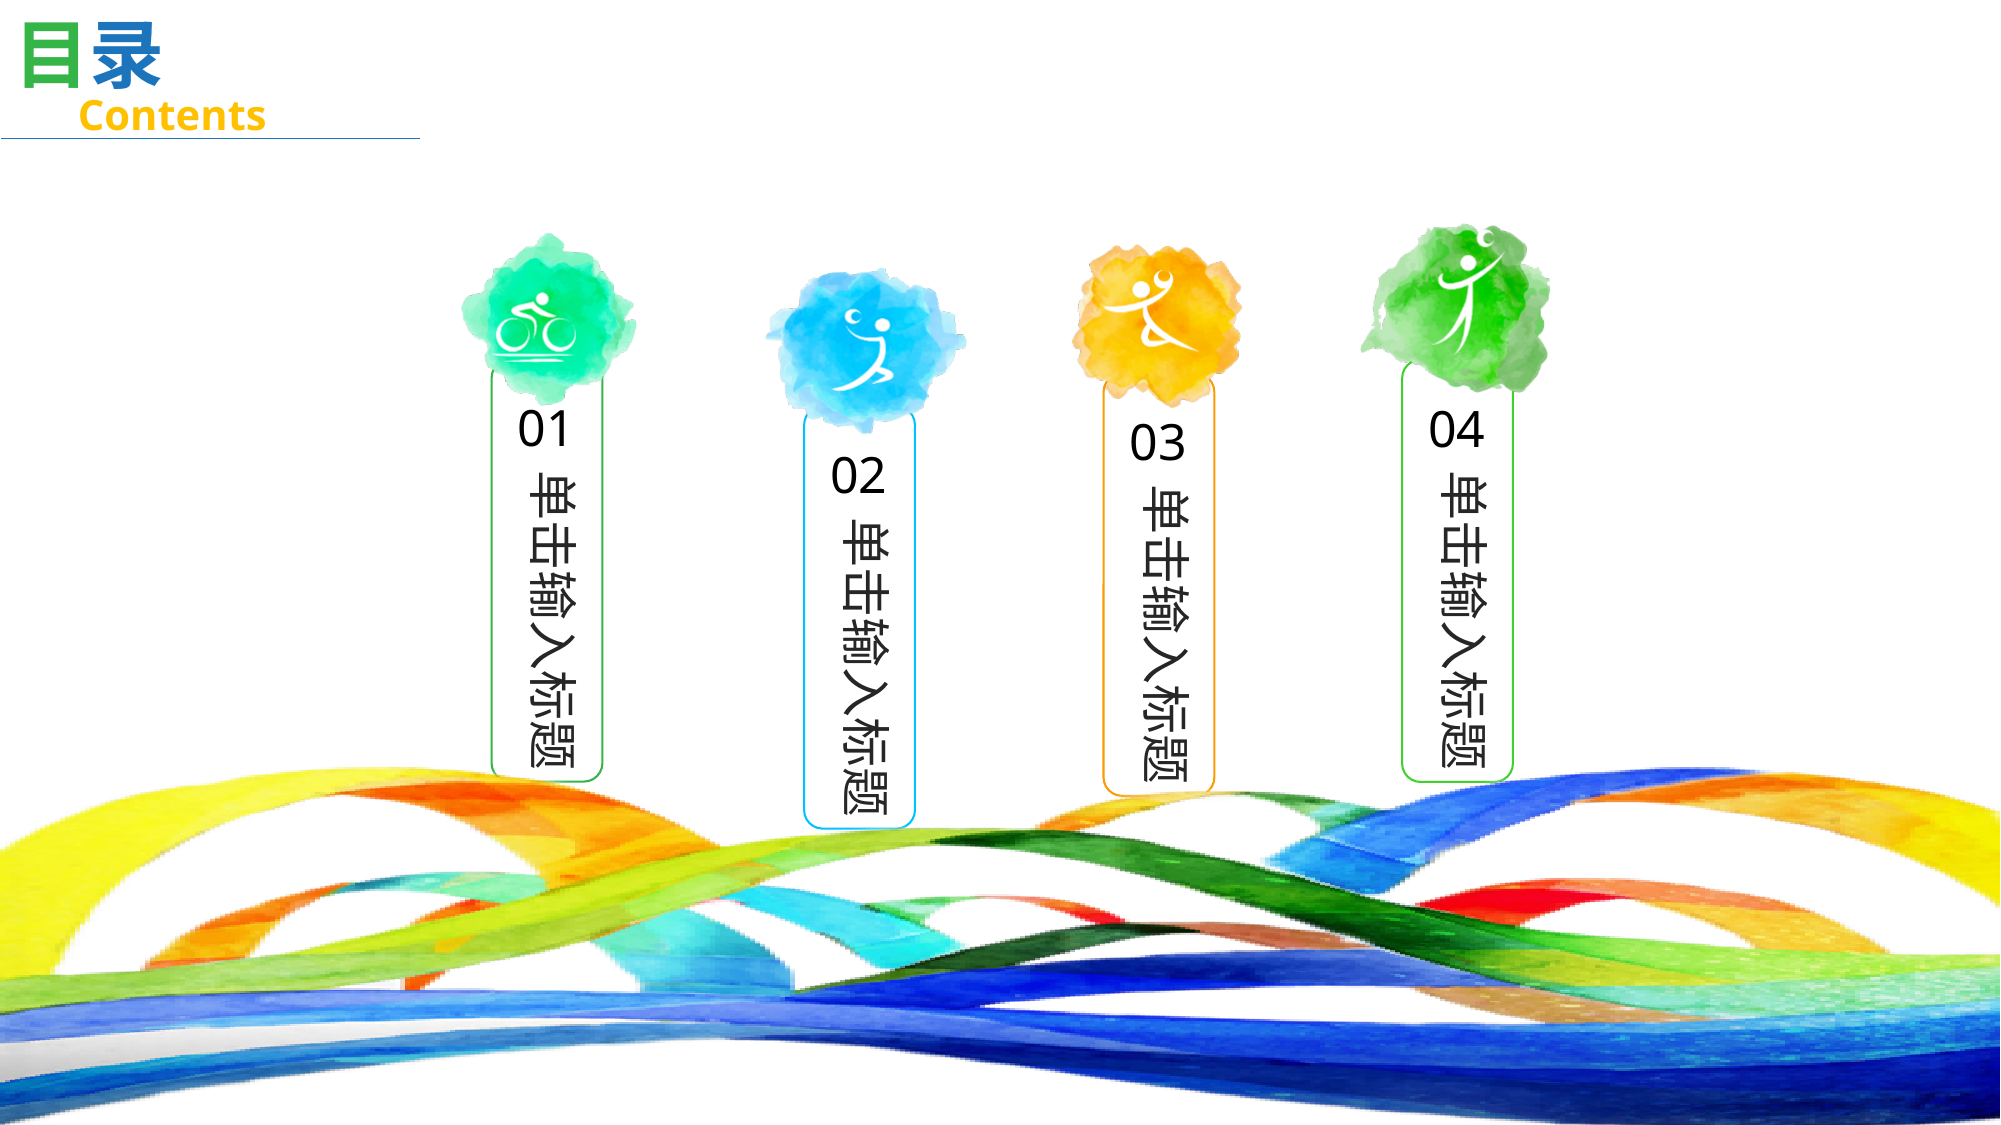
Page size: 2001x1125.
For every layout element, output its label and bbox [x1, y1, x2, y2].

picture [1343, 188, 1569, 416]
picture [749, 258, 974, 439]
picture [452, 232, 637, 429]
text_box [0, 0, 420, 147]
text_box [1103, 434, 1215, 724]
text_box [491, 429, 603, 724]
text_box [1402, 416, 1513, 724]
picture [1048, 225, 1269, 434]
text_box [804, 439, 915, 724]
picture [0, 724, 2000, 1125]
